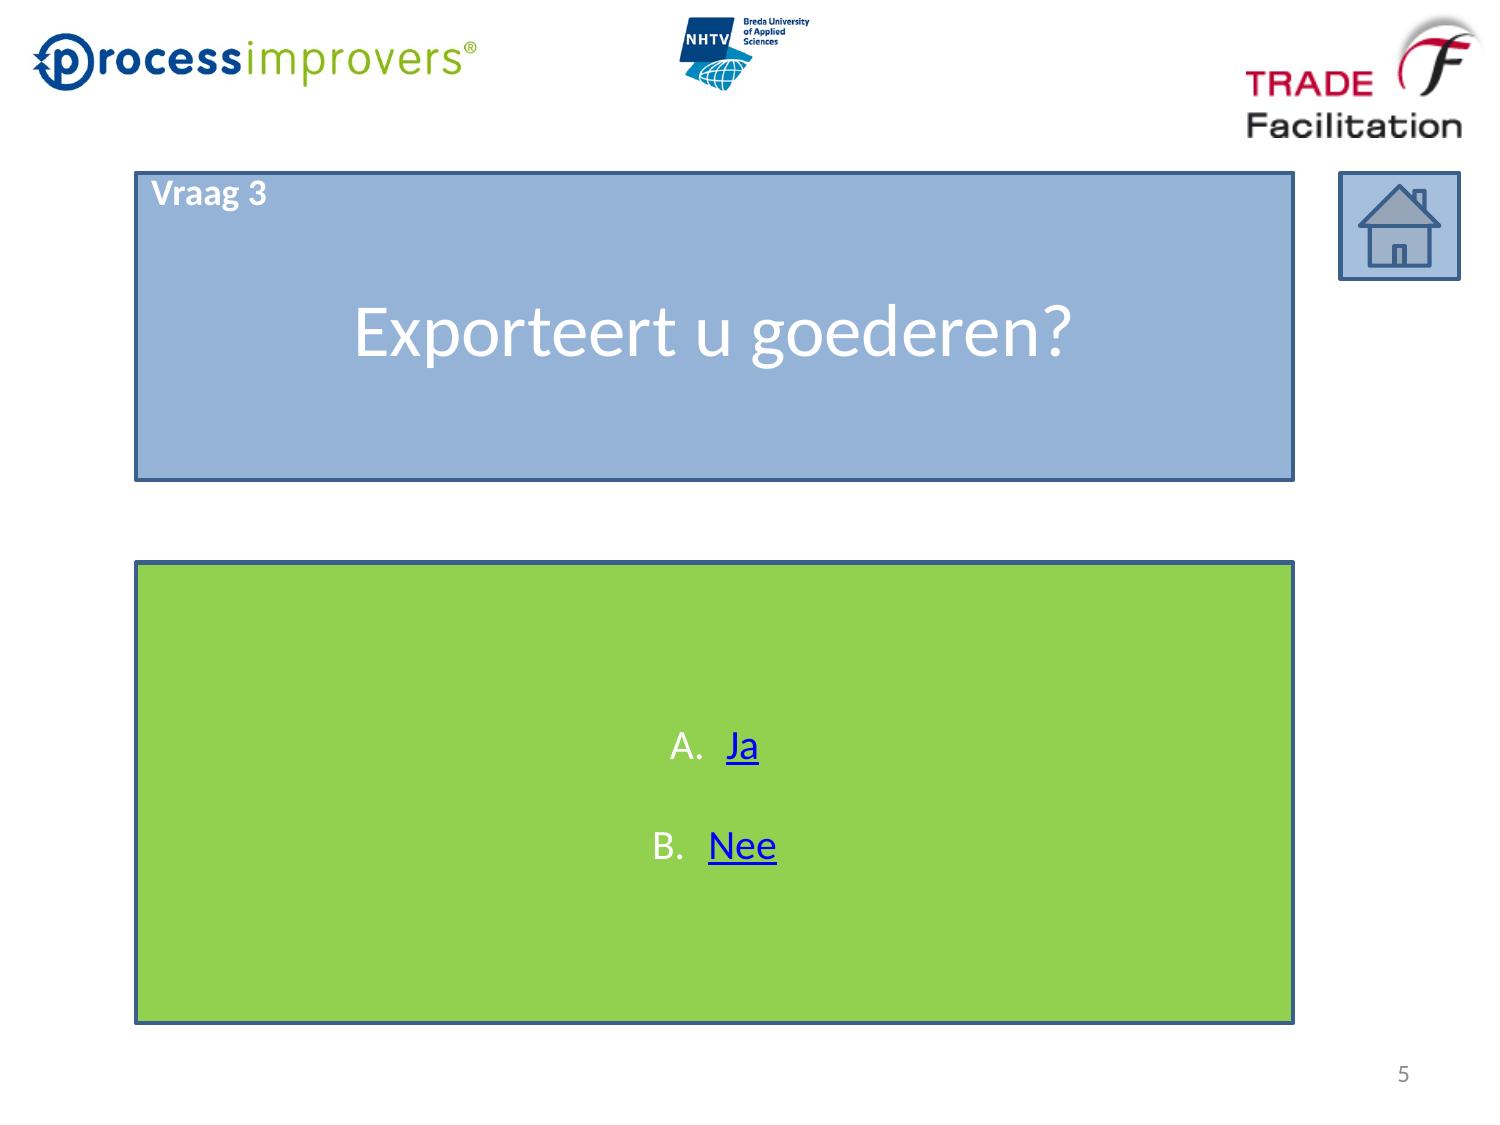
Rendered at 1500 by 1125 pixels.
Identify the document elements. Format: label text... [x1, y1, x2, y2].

text_box Exporteert u goederen? [134, 171, 1295, 482]
picture [1246, 10, 1487, 138]
picture [29, 30, 479, 93]
text_box Ja Nee [134, 560, 1295, 1025]
picture [667, 4, 816, 103]
slide_number 5 [1074, 1042, 1425, 1103]
text_box Vraag 3 [136, 160, 282, 221]
text_box [1338, 171, 1461, 281]
